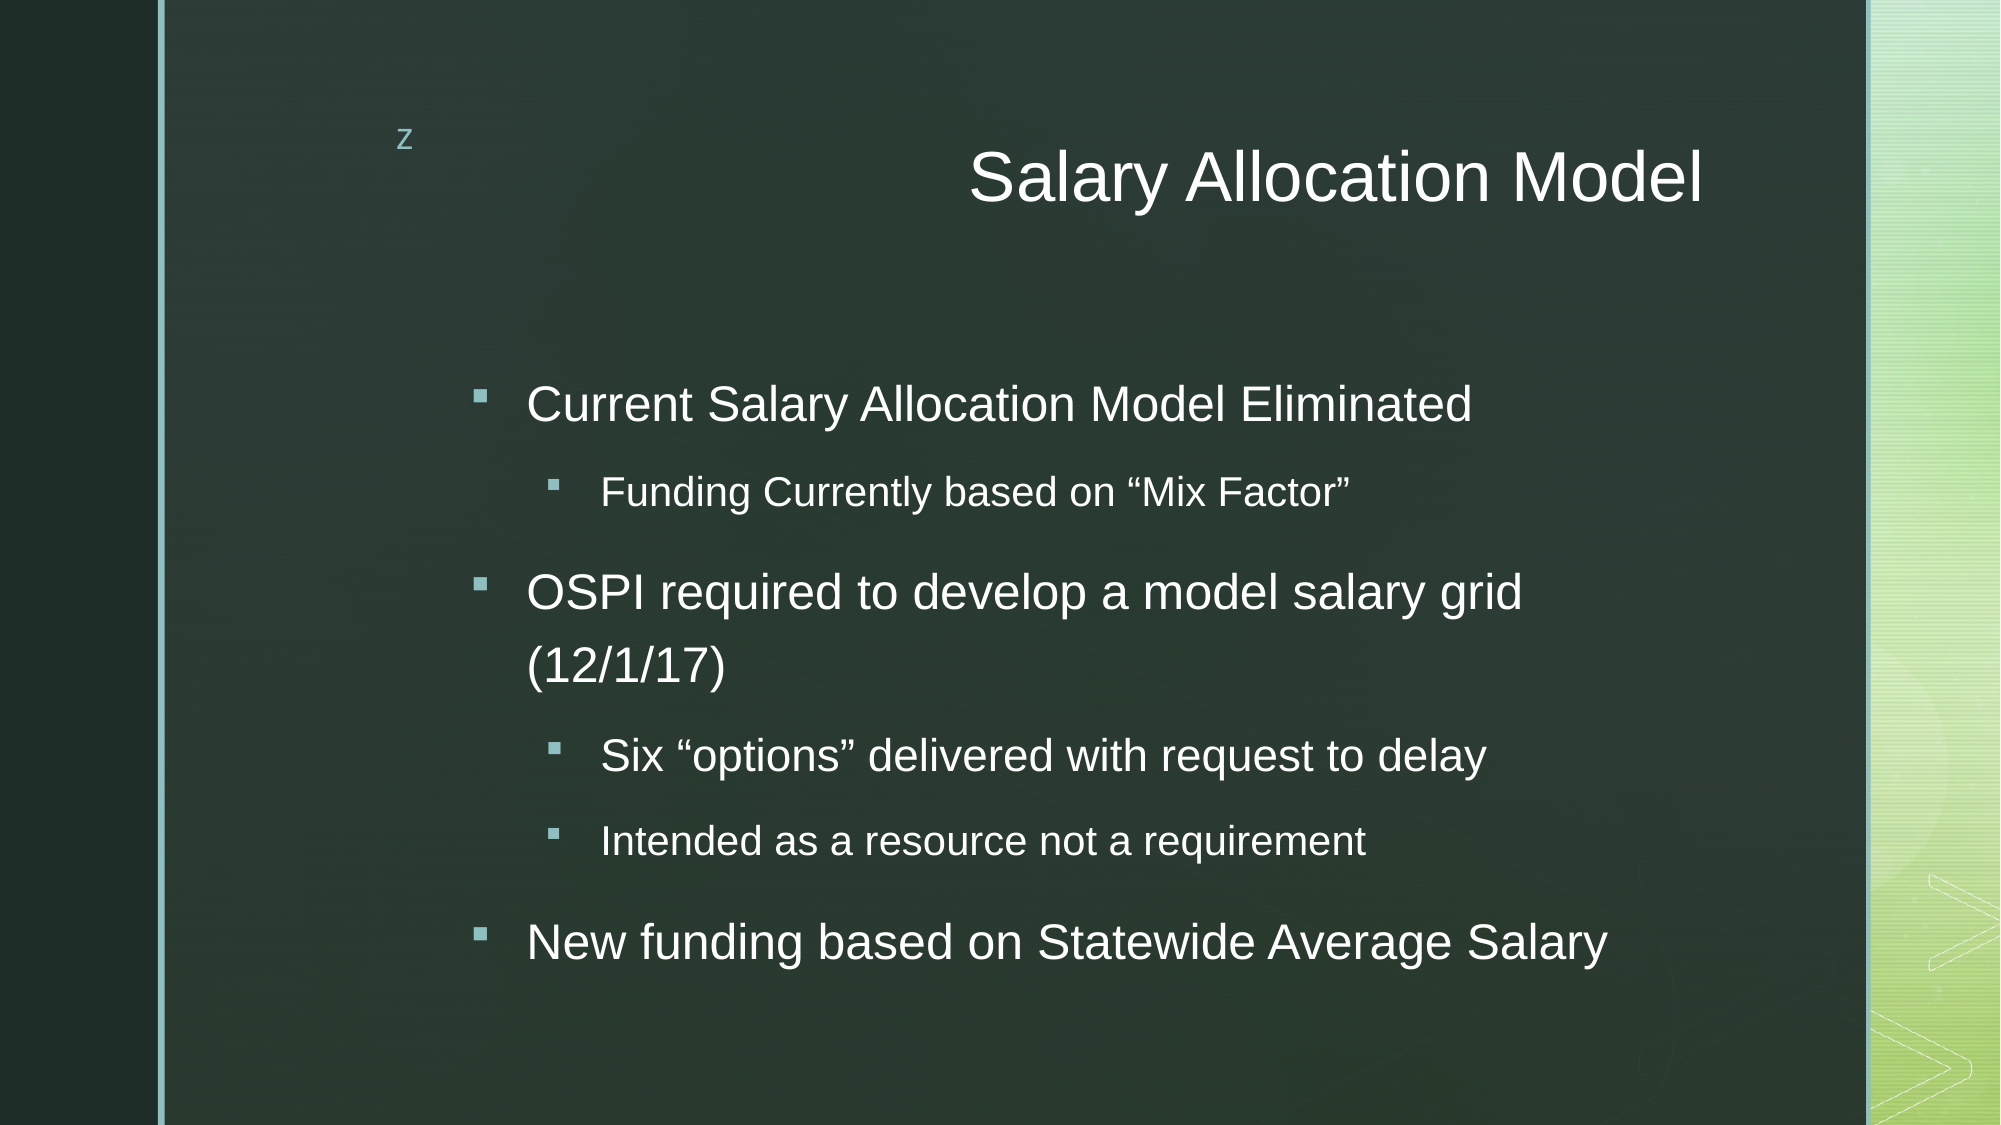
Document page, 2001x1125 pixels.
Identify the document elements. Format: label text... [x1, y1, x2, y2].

picture [1871, 0, 2001, 1125]
list Current Salary Allocation Model Eliminated Funding Currently based on “Mix Factor” OSPI required to develop a model salary grid (12/1/17) Six “options” delivered with request to delay Intended as a resource not a requirement New funding based on Statewide Average Salary [454, 336, 1734, 993]
title Salary Allocation Model [428, 132, 1734, 310]
